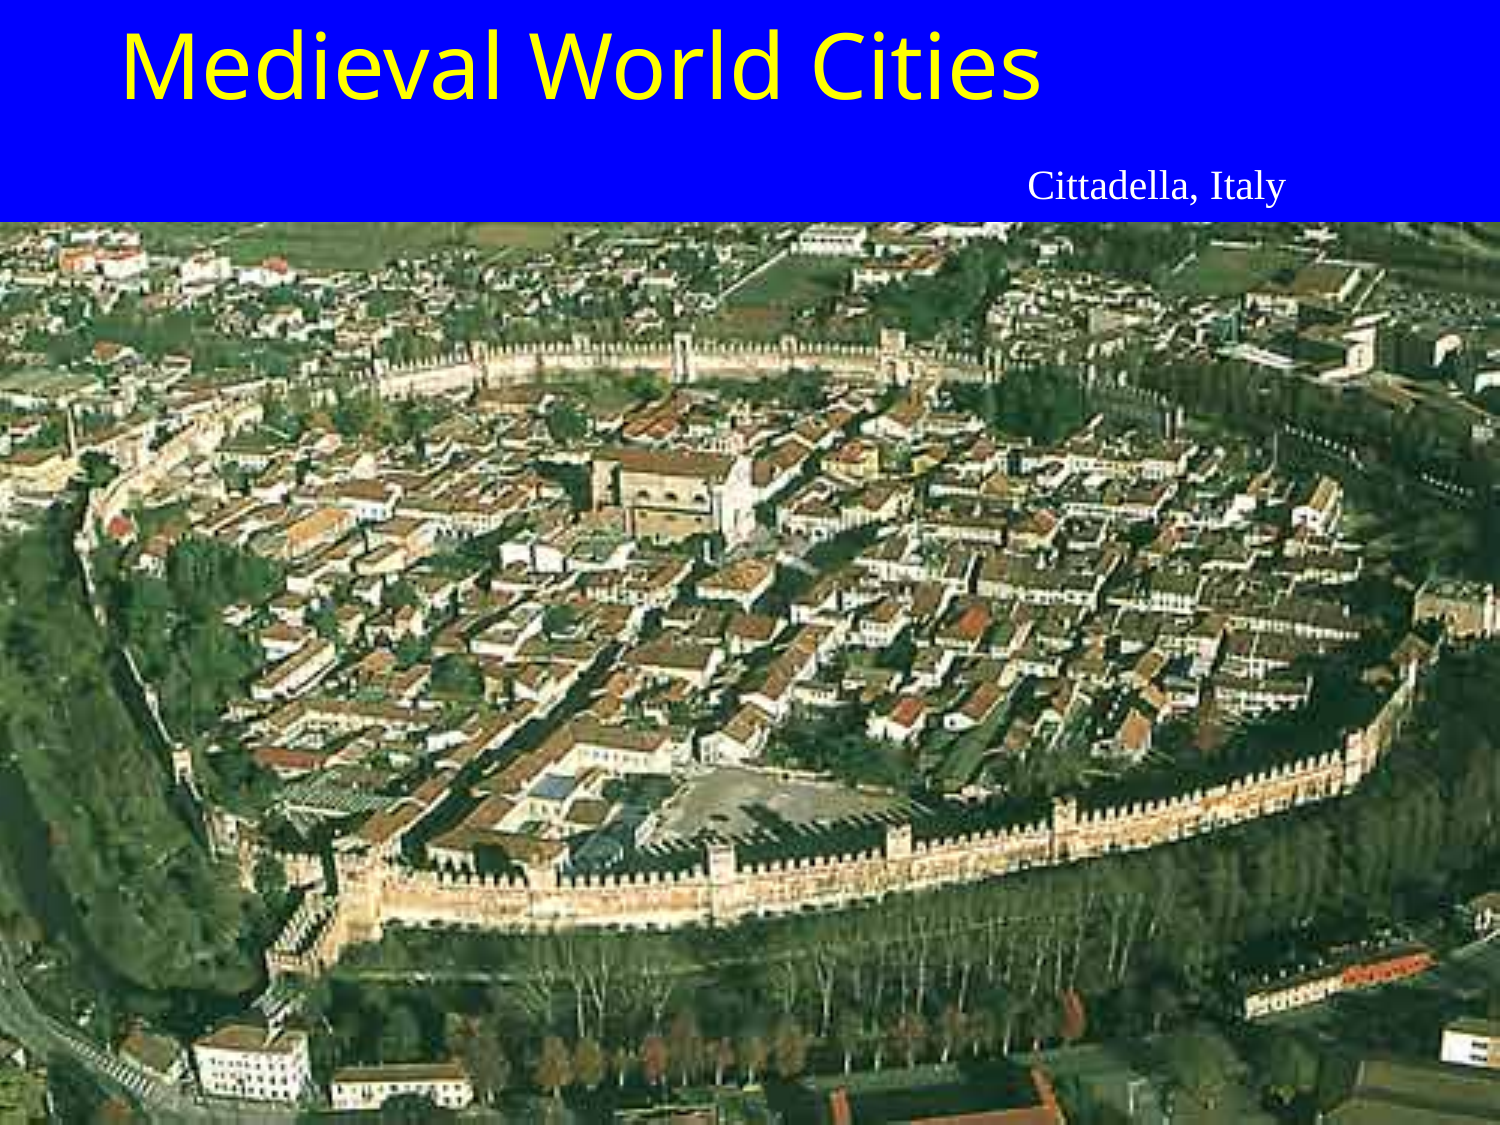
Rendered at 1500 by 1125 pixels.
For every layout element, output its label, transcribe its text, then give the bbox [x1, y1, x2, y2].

title Medieval World Cities [49, 0, 1113, 126]
picture [0, 221, 1500, 1125]
text_box Cittadella, Italy [1012, 149, 1500, 215]
